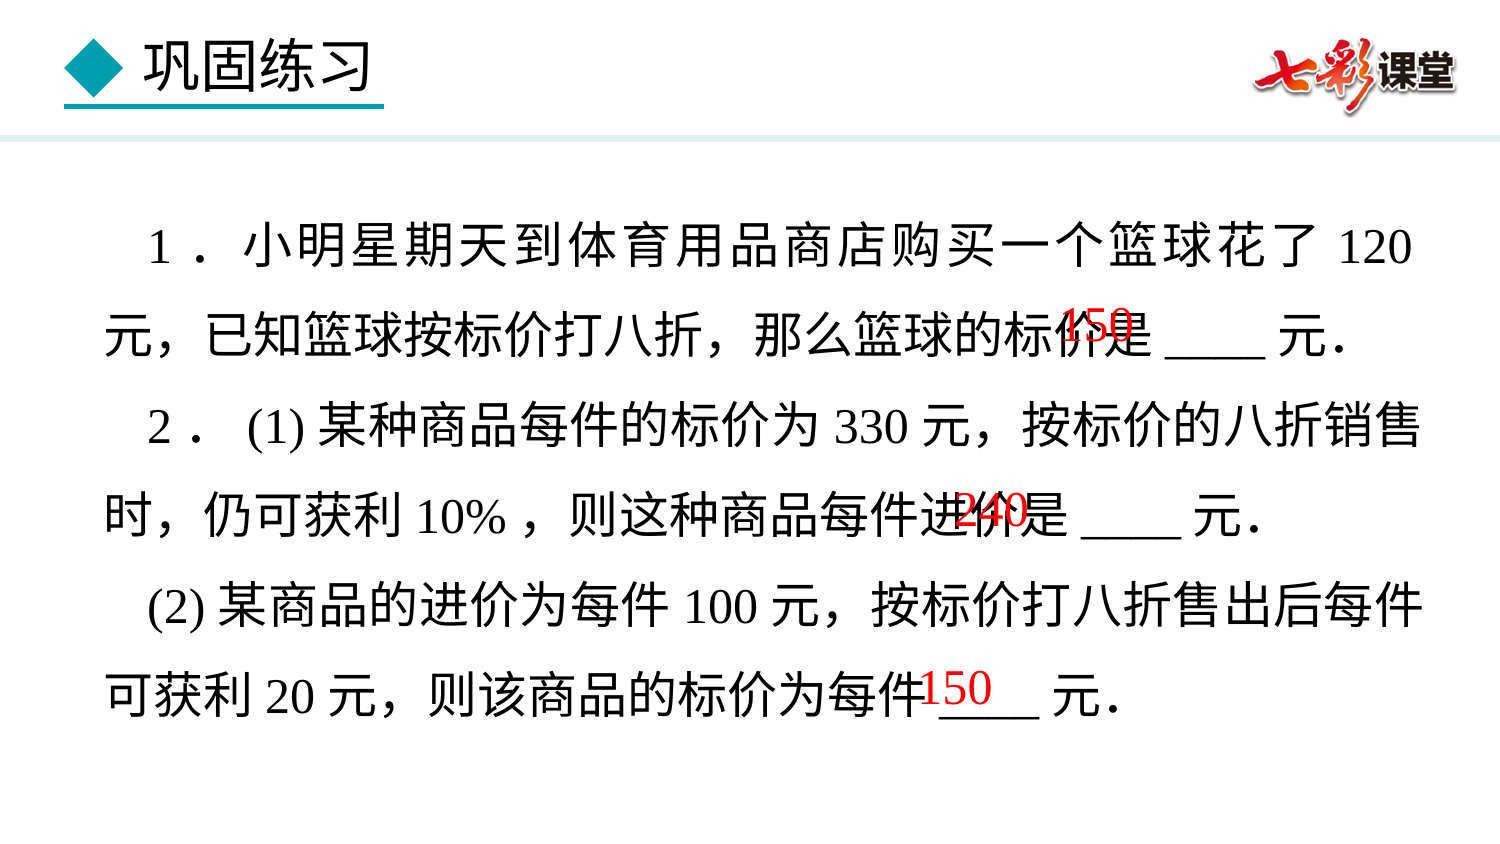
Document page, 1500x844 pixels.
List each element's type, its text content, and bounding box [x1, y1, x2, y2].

text_box 240 [939, 469, 1044, 544]
text_box 150 [1044, 283, 1149, 359]
picture [1249, 32, 1461, 118]
text_box 150 [902, 647, 1008, 723]
text_box 1．小明星期天到体育用品商店购买一个篮球花了120元，已知篮球按标价打八折，那么篮球的标价是____元． 2．(1)某种商品每件的标价为330元，按标价的八折销售时，仍可获利10%，则这种商品每件进价是____元． (2)某商品的进价为每件100元，按标价打八折售出后每件可获利20元，则该商品的标价为每件____元． [88, 176, 1440, 732]
